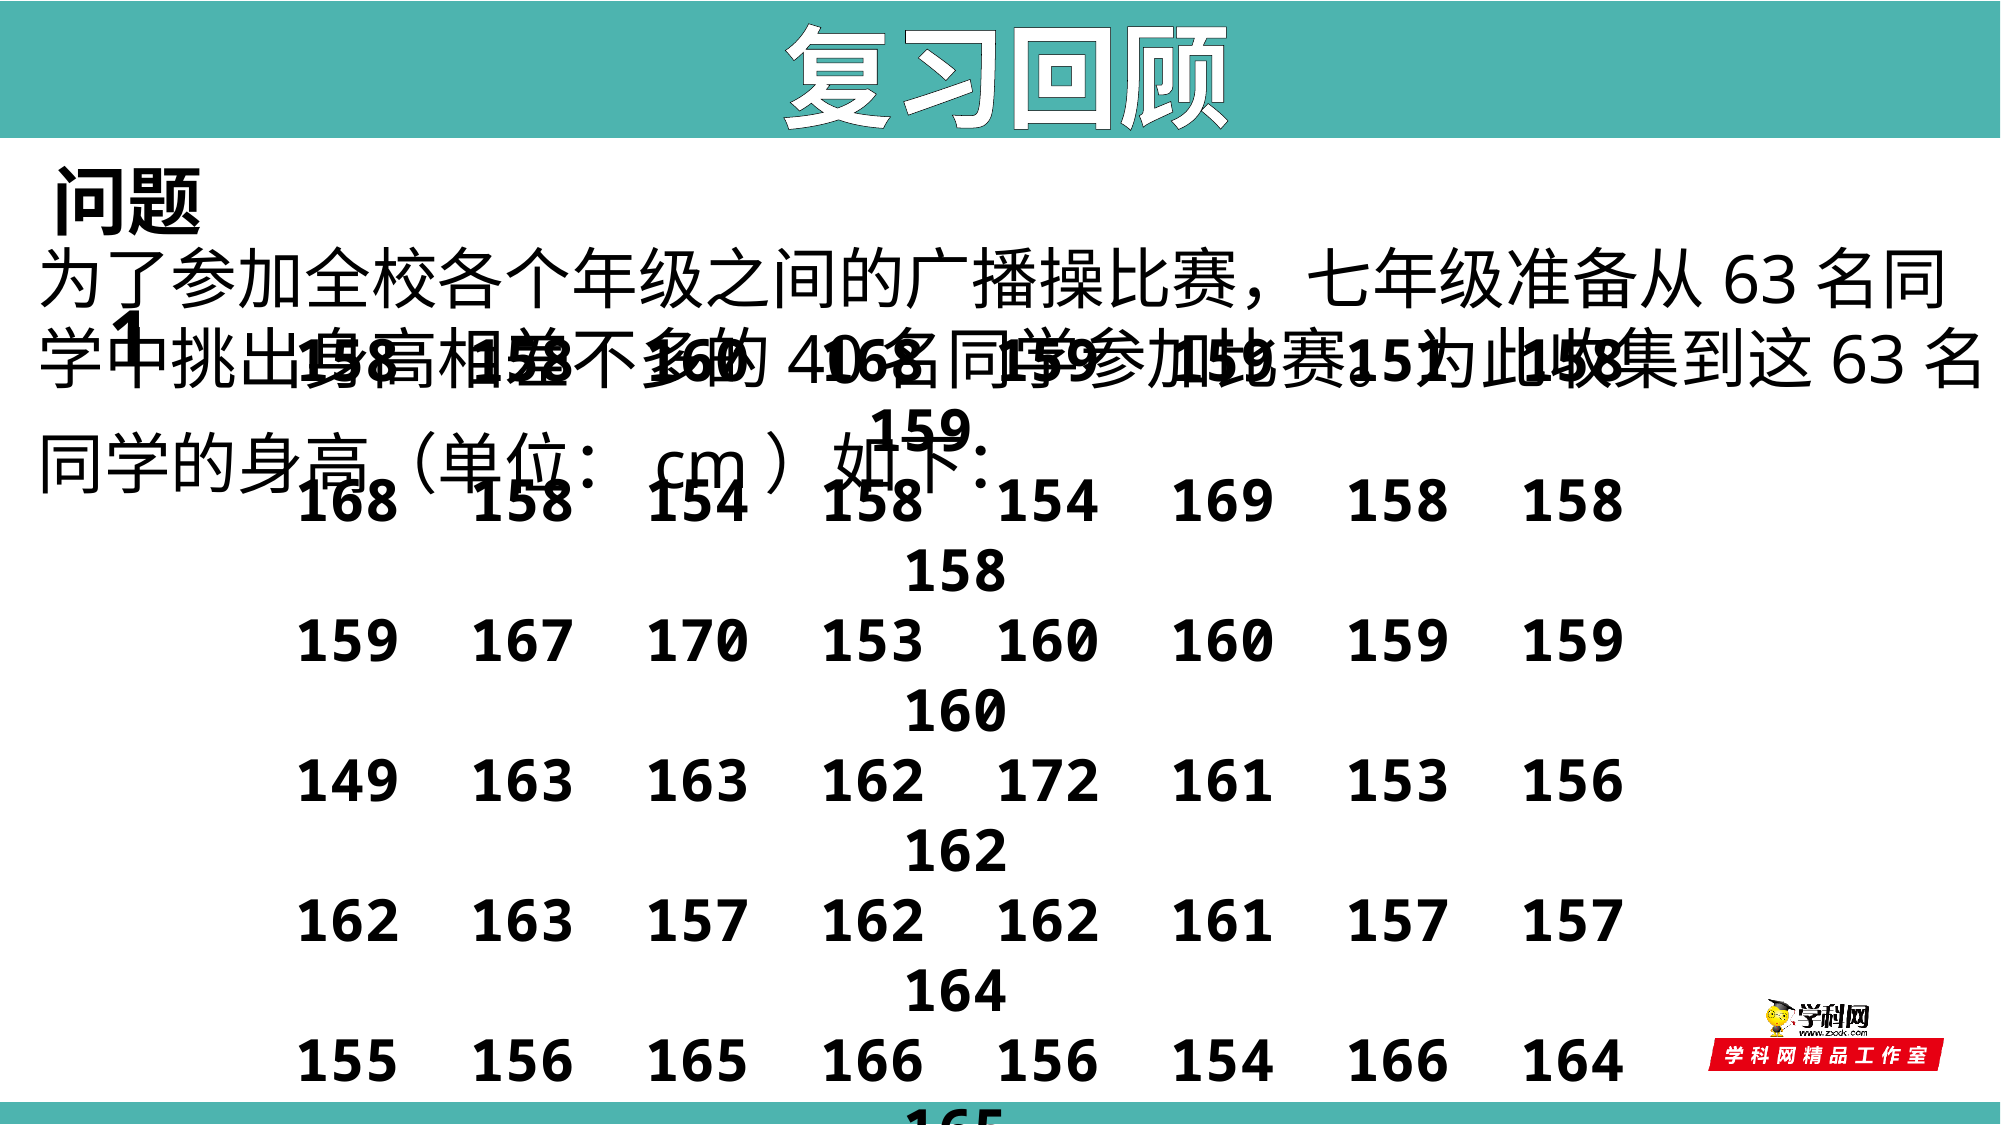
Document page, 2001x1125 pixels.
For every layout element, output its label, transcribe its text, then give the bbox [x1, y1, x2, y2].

text_box 158 158 160 168 159 159 151 158 159 168 158 154 158 154 169 158 158 158 159 167 170 153 160 160 159 159 160 149 163 163 162 172 161 153 156 162 162 163 157 162 162 161 157 157 164 155 156 165 166 156 154 166 164 165 156 157 153 165 159 157 155 164 156 [208, 315, 1703, 1125]
text_box 问题1 [37, 101, 274, 232]
picture [0, 1, 2001, 1124]
text_box 为了参加全校各个年级之间的广播操比赛，七年级准备从63名同学中挑出身高相差不多的40名同学参加比赛。为此收集到这63名同学的身高（单位：cm）如下： [37, 243, 2000, 500]
text_box 复习回顾 [765, 0, 1247, 150]
